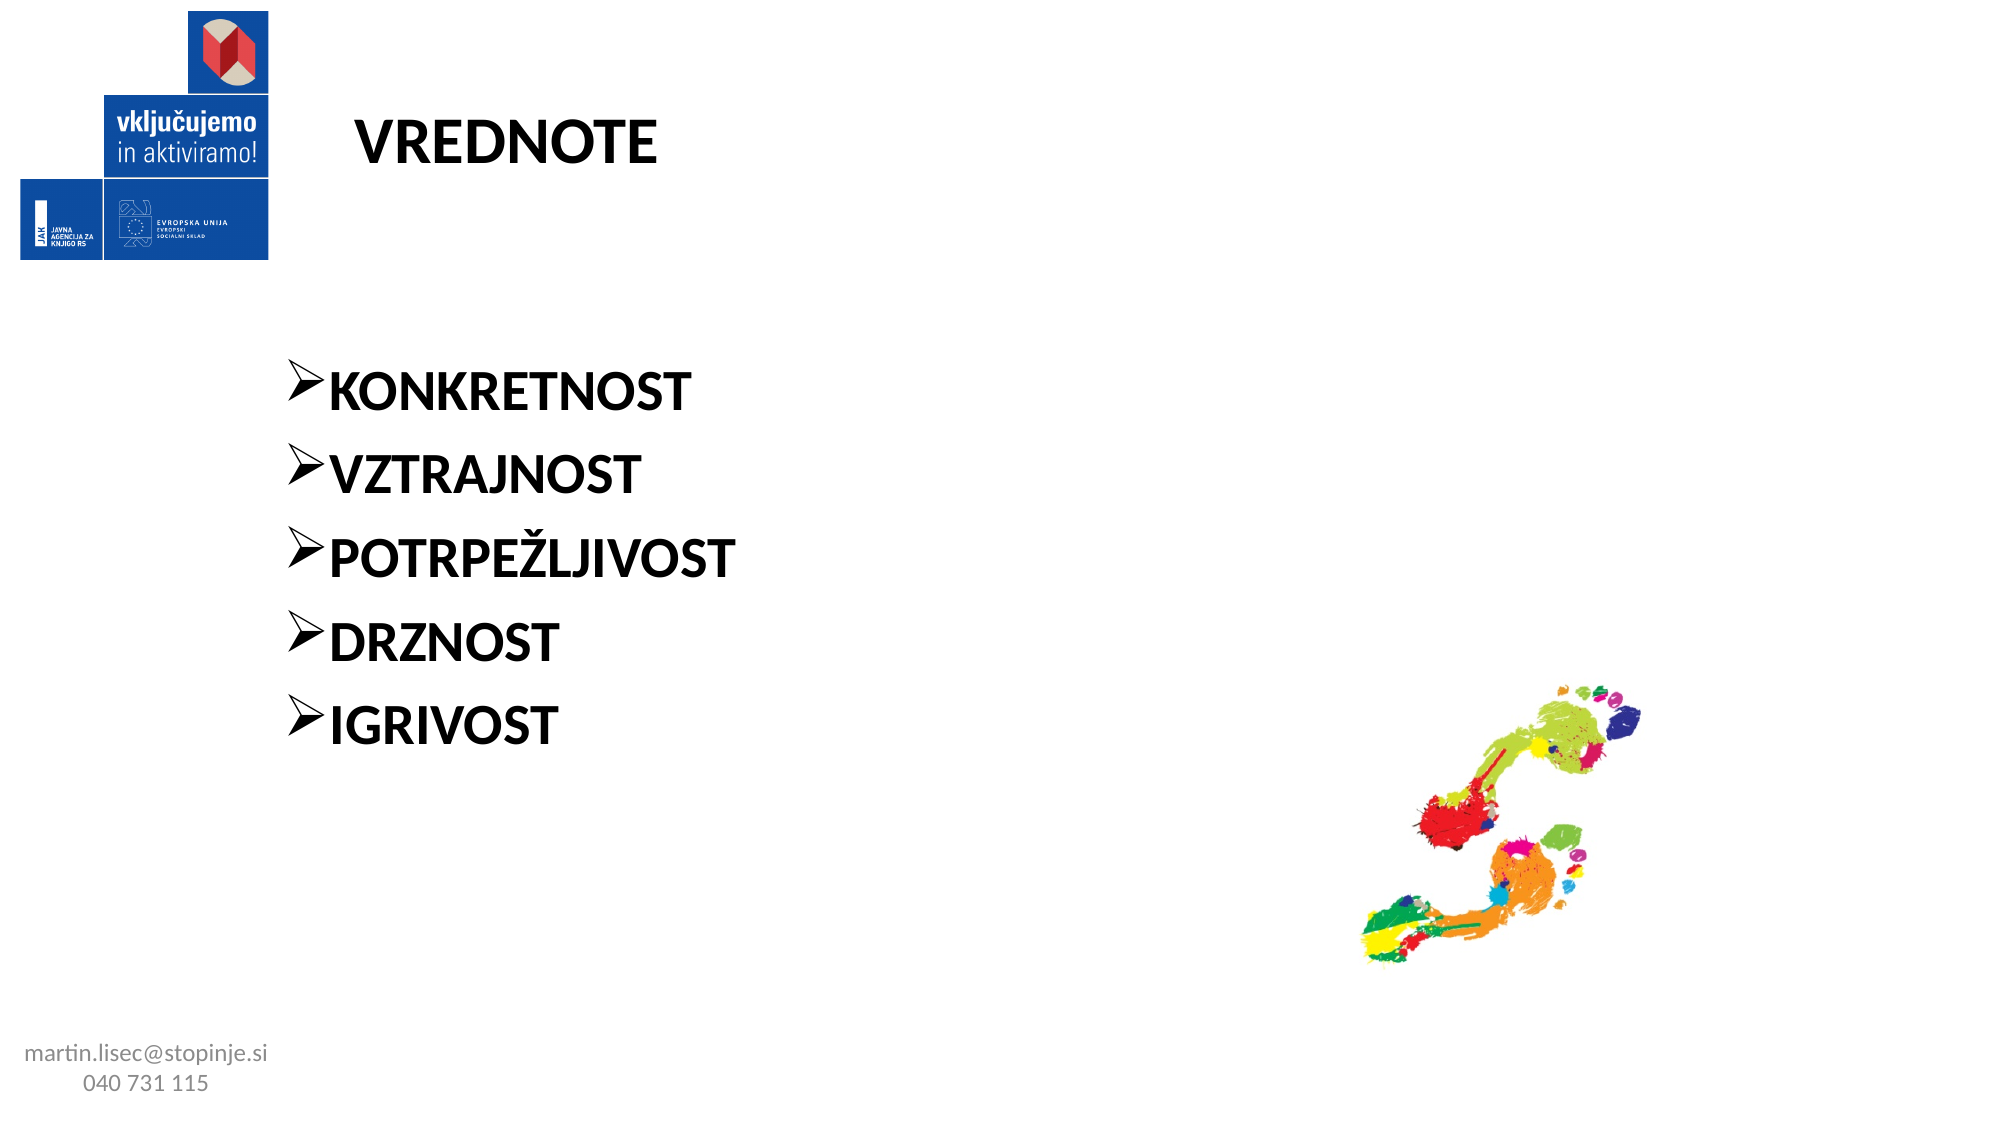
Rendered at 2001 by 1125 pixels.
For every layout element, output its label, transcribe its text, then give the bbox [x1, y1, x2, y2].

text_box VREDNOTE [340, 88, 675, 184]
picture [20, 11, 269, 260]
footer martin.lisec@stopinje.si 040 731 115 [0, 1036, 293, 1097]
picture [1346, 665, 1669, 984]
list KONKRETNOST VZTRAJNOST POTRPEŽLJIVOST DRZNOST IGRIVOST [268, 352, 1919, 979]
